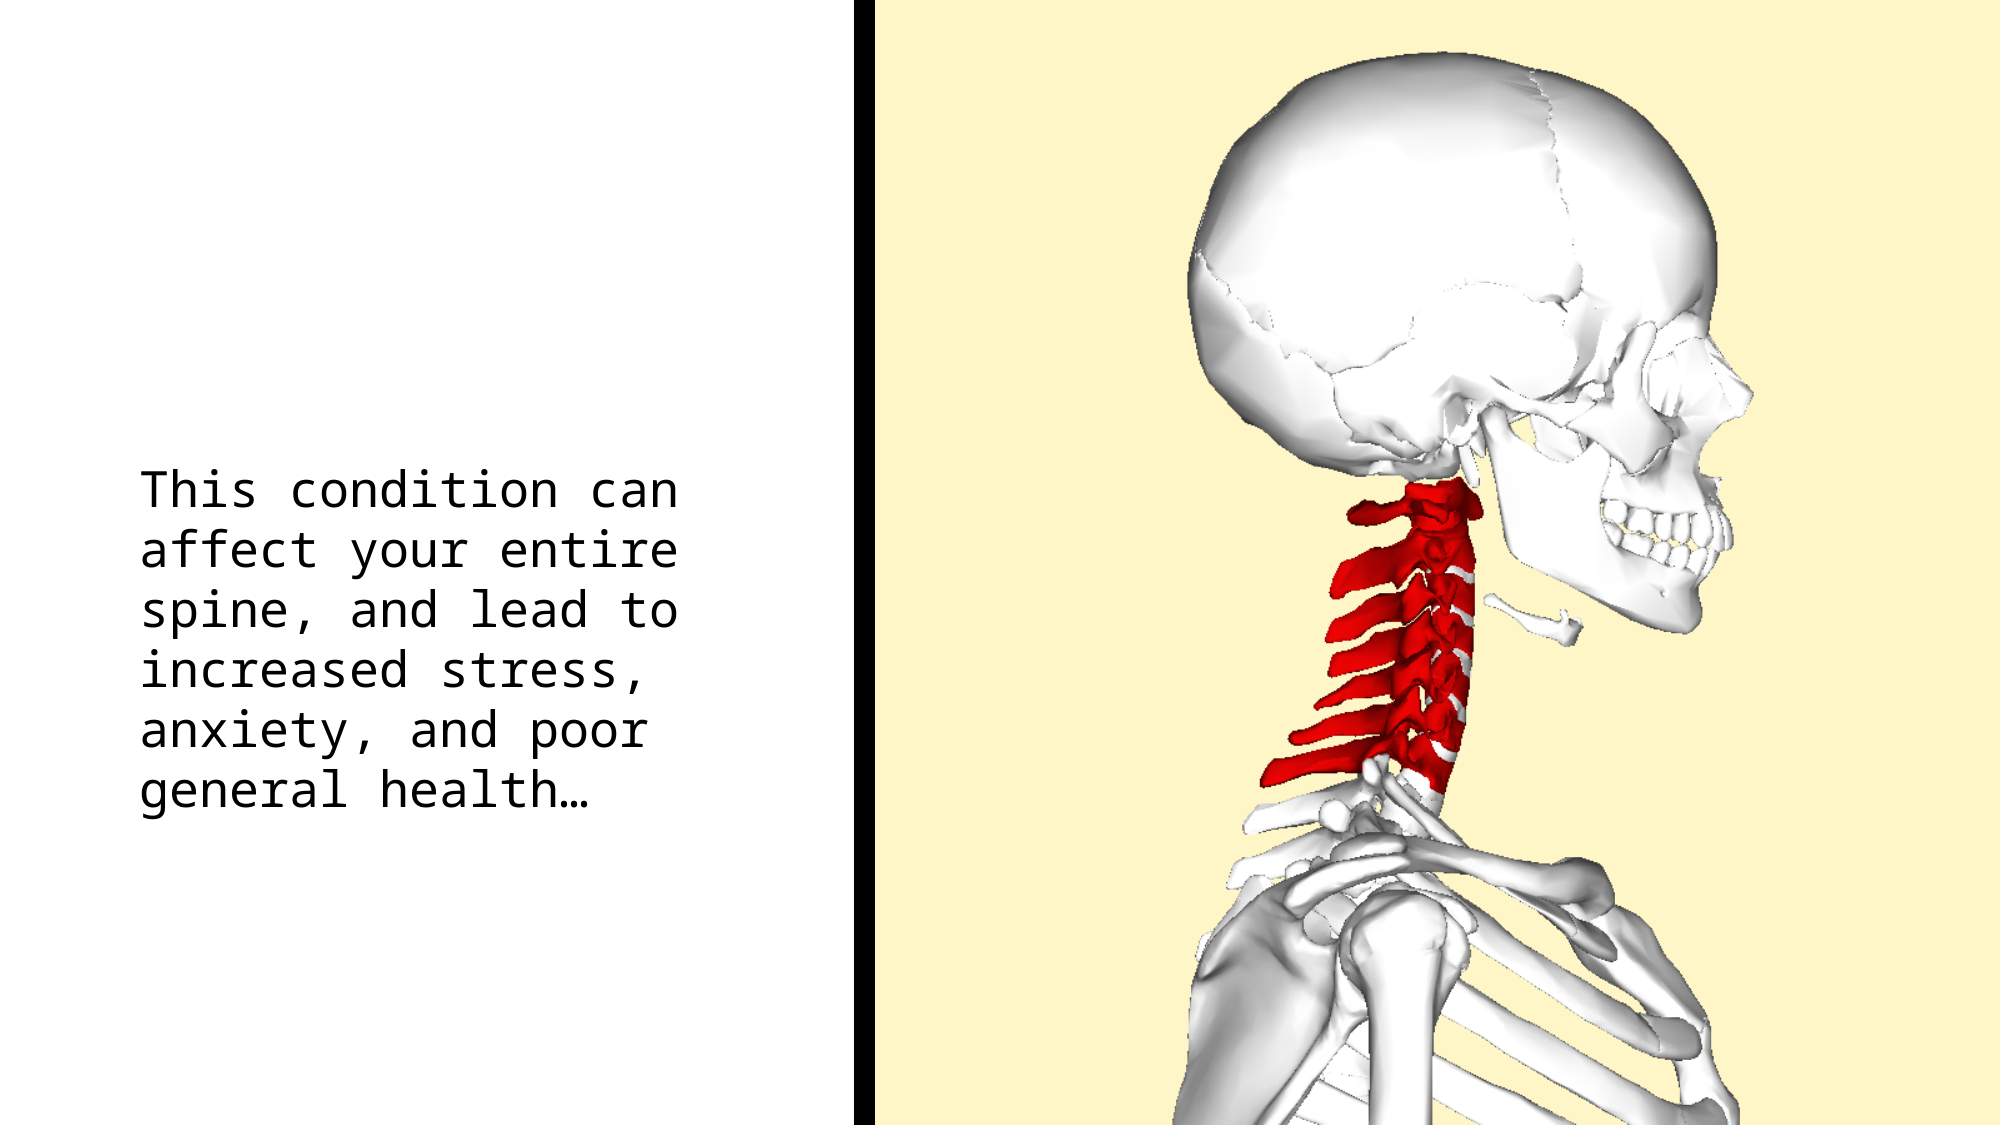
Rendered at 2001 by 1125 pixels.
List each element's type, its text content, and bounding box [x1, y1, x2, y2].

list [874, 0, 2000, 1125]
text_box This condition can affect your entire spine, and lead to increased stress, anxiety, and poor general health… [125, 449, 791, 825]
